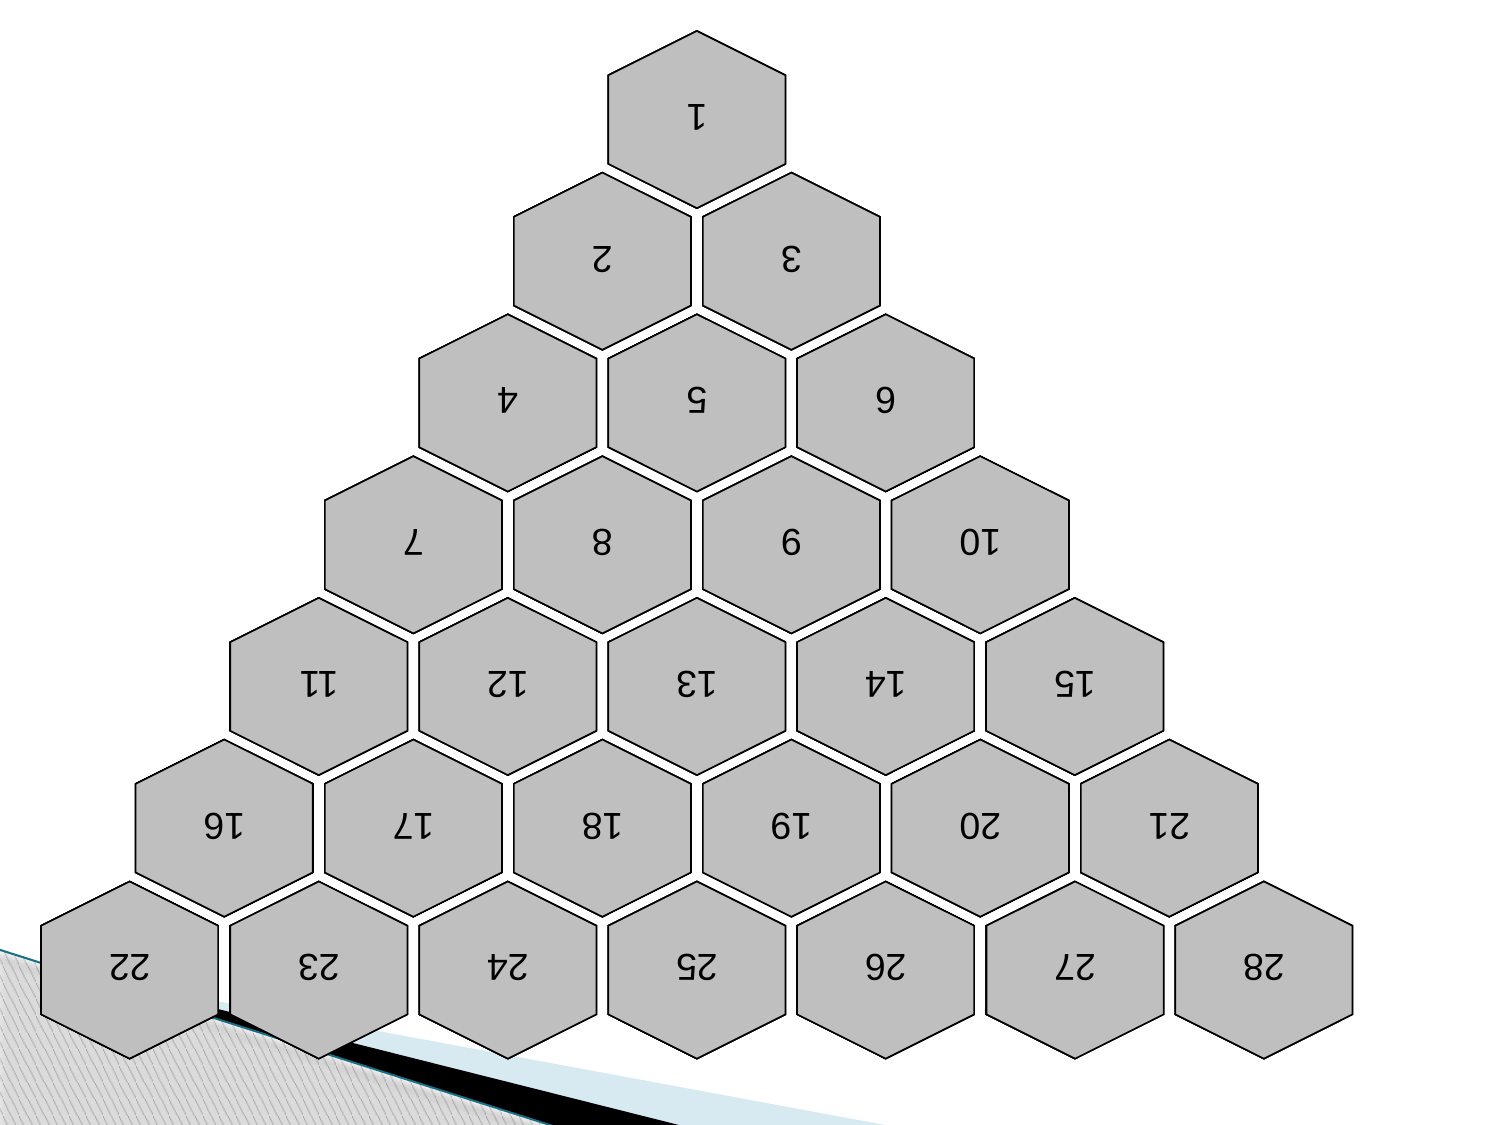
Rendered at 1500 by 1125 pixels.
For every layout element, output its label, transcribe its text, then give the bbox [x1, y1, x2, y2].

text_box 5 [608, 314, 786, 492]
text_box 28 [1175, 881, 1353, 1059]
text_box 23 [230, 881, 408, 1059]
text_box 25 [608, 881, 786, 1059]
text_box 1 [608, 31, 786, 209]
text_box 26 [797, 881, 975, 1059]
text_box 21 [1080, 739, 1258, 917]
text_box 6 [797, 314, 975, 492]
text_box 24 [419, 881, 597, 1059]
text_box 12 [419, 597, 597, 776]
text_box 27 [986, 881, 1164, 1059]
text_box 13 [608, 597, 786, 776]
text_box 3 [702, 172, 880, 350]
text_box 22 [41, 881, 219, 1059]
text_box 17 [324, 739, 502, 917]
text_box 14 [797, 597, 975, 776]
text_box 8 [513, 456, 691, 634]
text_box 11 [230, 597, 408, 776]
text_box 20 [891, 739, 1069, 917]
text_box 18 [513, 739, 691, 917]
text_box 2 [513, 172, 691, 350]
text_box 19 [702, 739, 880, 917]
text_box 10 [891, 456, 1069, 634]
text_box 7 [324, 456, 502, 634]
text_box 15 [986, 597, 1164, 776]
text_box 16 [135, 739, 313, 917]
text_box 4 [419, 314, 597, 492]
text_box 9 [702, 456, 880, 634]
